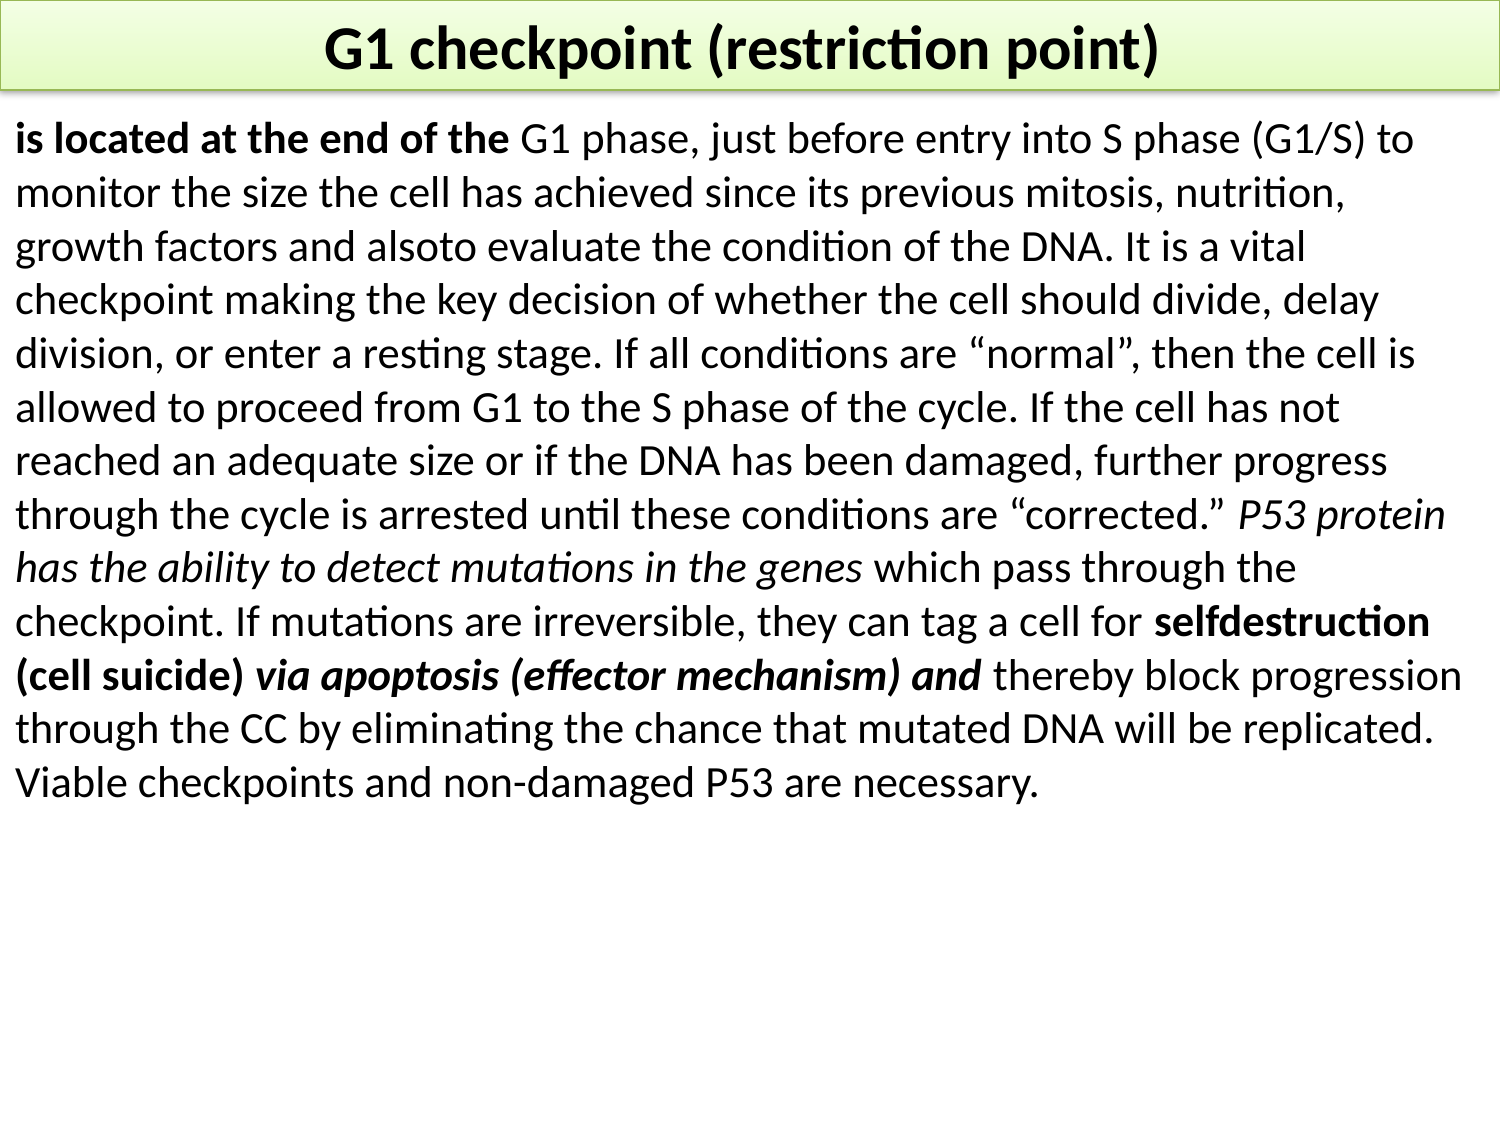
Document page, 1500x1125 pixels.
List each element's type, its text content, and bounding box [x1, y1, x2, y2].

title G1 checkpoint (restriction point) [0, 0, 1500, 91]
list is located at the end of the G1 phase, just before entry into S phase (G1/S) to monitor the size the cell has achieved since its previous mitosis, nutrition, growth factors and alsoto evaluate the condition of the DNA. It is a vital checkpoint making the key decision of whether the cell should divide, delay division, or enter a resting stage. If all conditions are “normal”, then the cell is allowed to proceed from G1 to the S phase of the cycle. If the cell has not reached an adequate size or if the DNA has been damaged, further progress through the cycle is arrested until these conditions are “corrected.” P53 protein has the ability to detect mutations in the genes which pass through the checkpoint. If mutations are irreversible, they can tag a cell for selfdestruction (cell suicide) via apoptosis (effector mechanism) and thereby block progression through the CC by eliminating the chance that mutated DNA will be replicated. Viable checkpoints and non-damaged P53 are necessary. [0, 101, 1500, 823]
